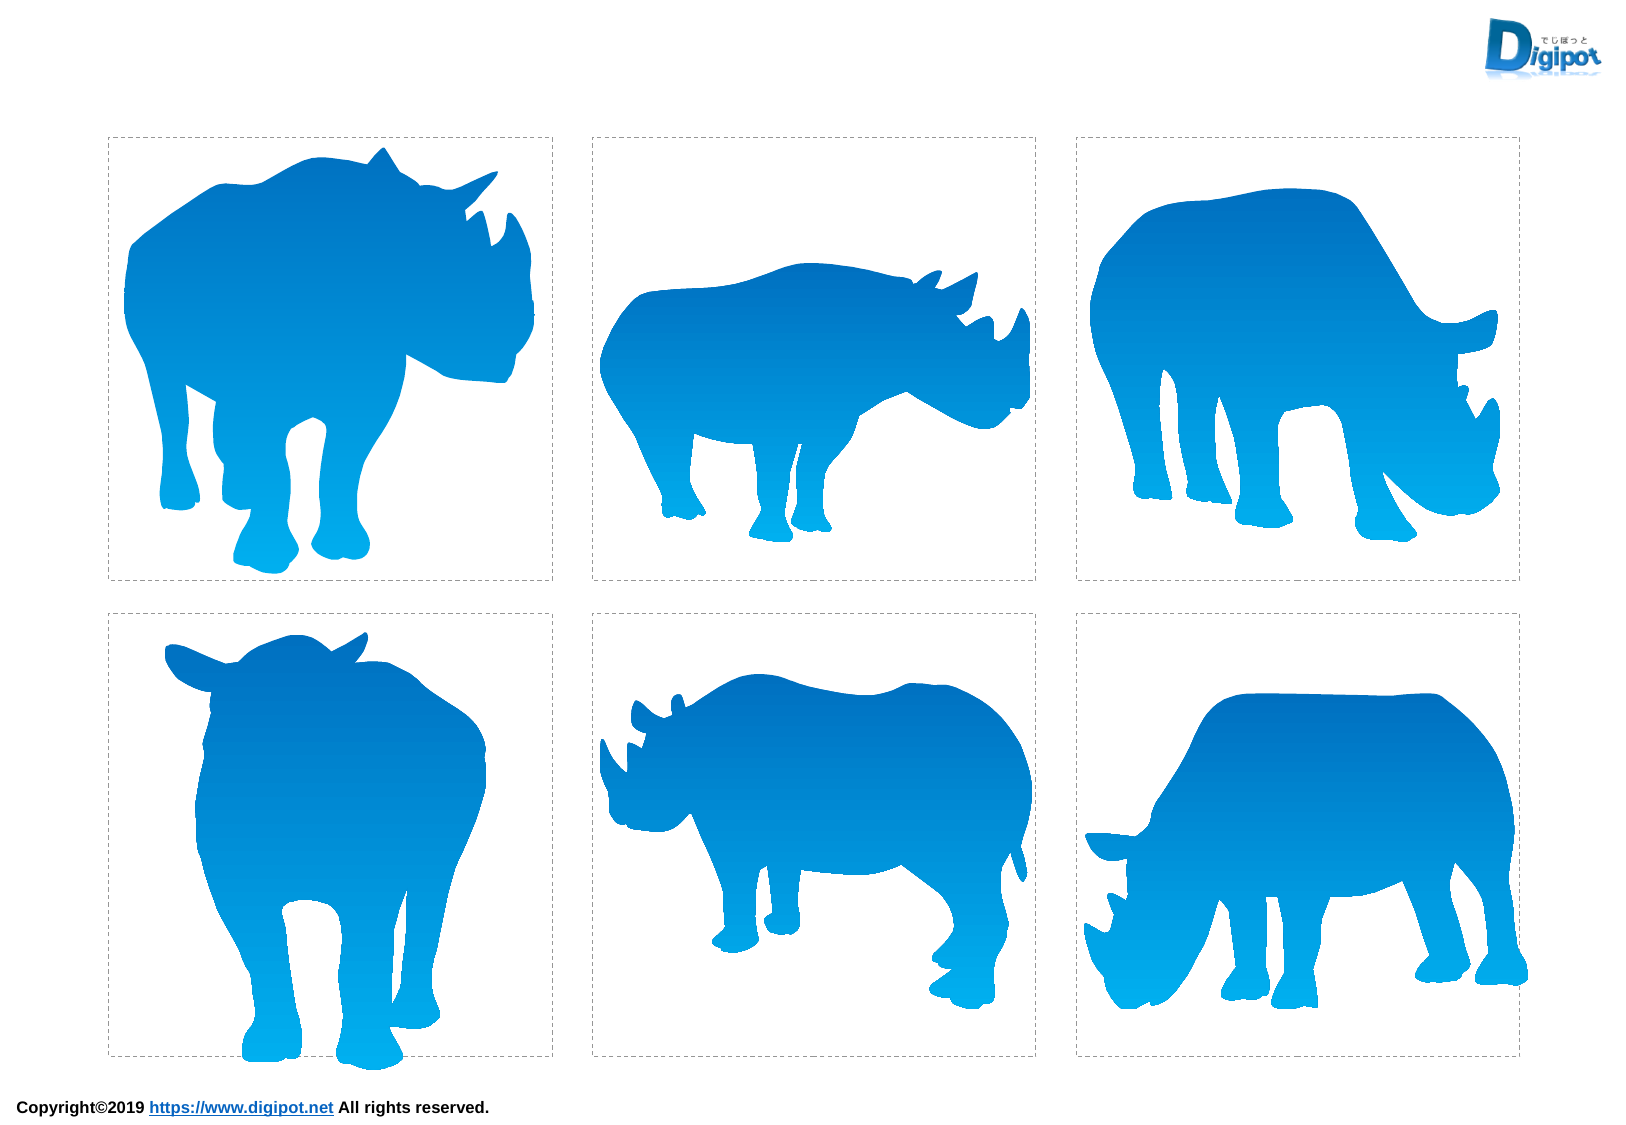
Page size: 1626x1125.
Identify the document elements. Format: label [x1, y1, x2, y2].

text_box [600, 263, 1031, 542]
picture [1485, 18, 1602, 82]
text_box [1083, 693, 1528, 1010]
text_box [124, 147, 535, 574]
text_box [1090, 188, 1501, 542]
text_box [600, 673, 1033, 1010]
text_box [164, 632, 486, 1070]
